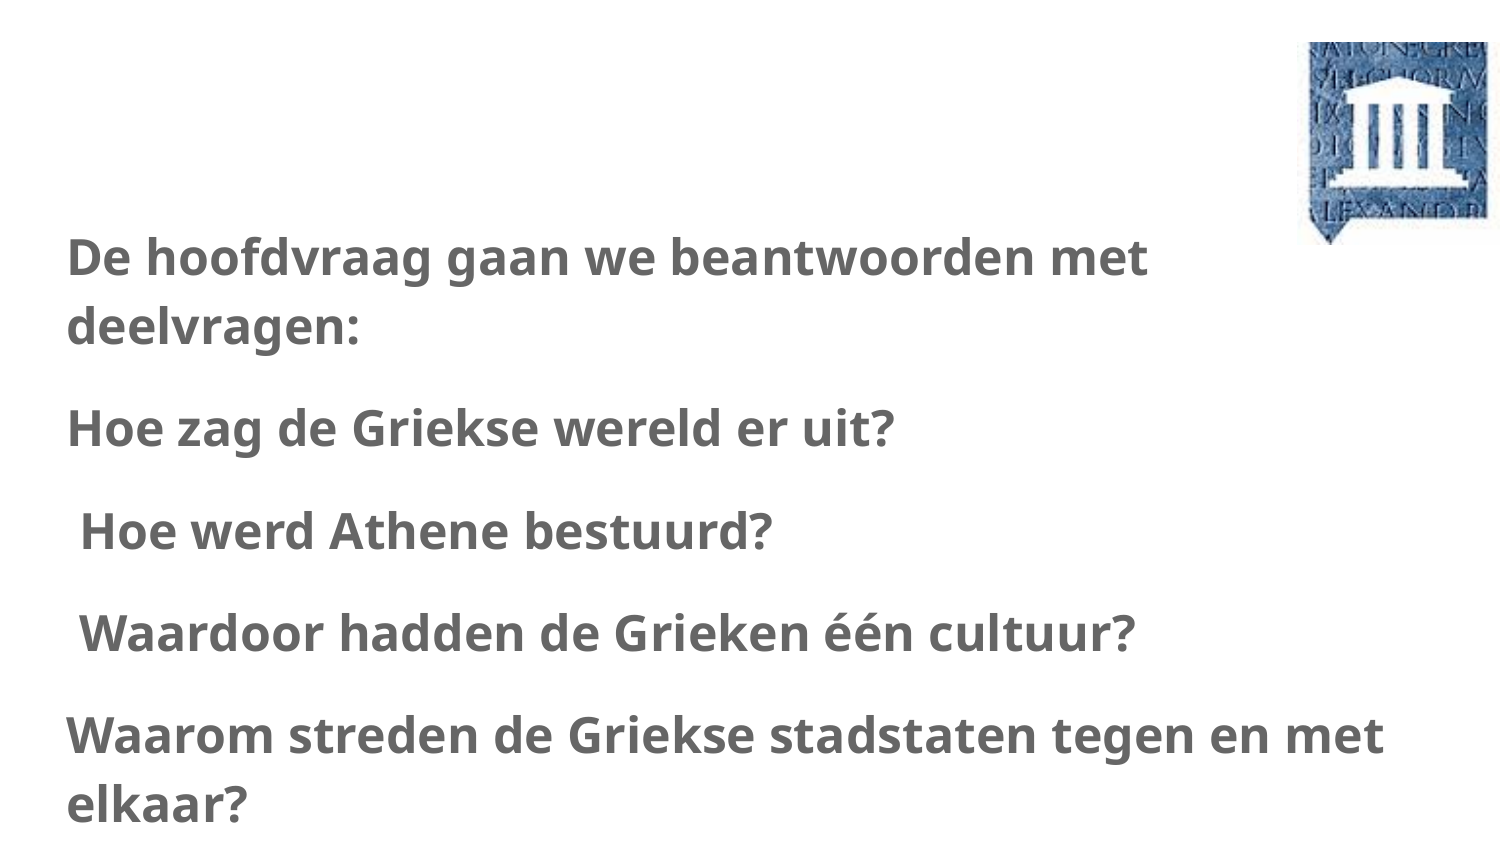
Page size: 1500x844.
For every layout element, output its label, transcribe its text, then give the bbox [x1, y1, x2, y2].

picture [1297, 42, 1500, 245]
list De hoofdvraag gaan we beantwoorden met deelvragen: Hoe zag de Griekse wereld er uit? Hoe werd Athene bestuurd? Waardoor hadden de Grieken één cultuur? Waarom streden de Griekse stadstaten tegen en met elkaar? Wat verstaat men onder Griekse kunst? [51, 201, 1449, 750]
